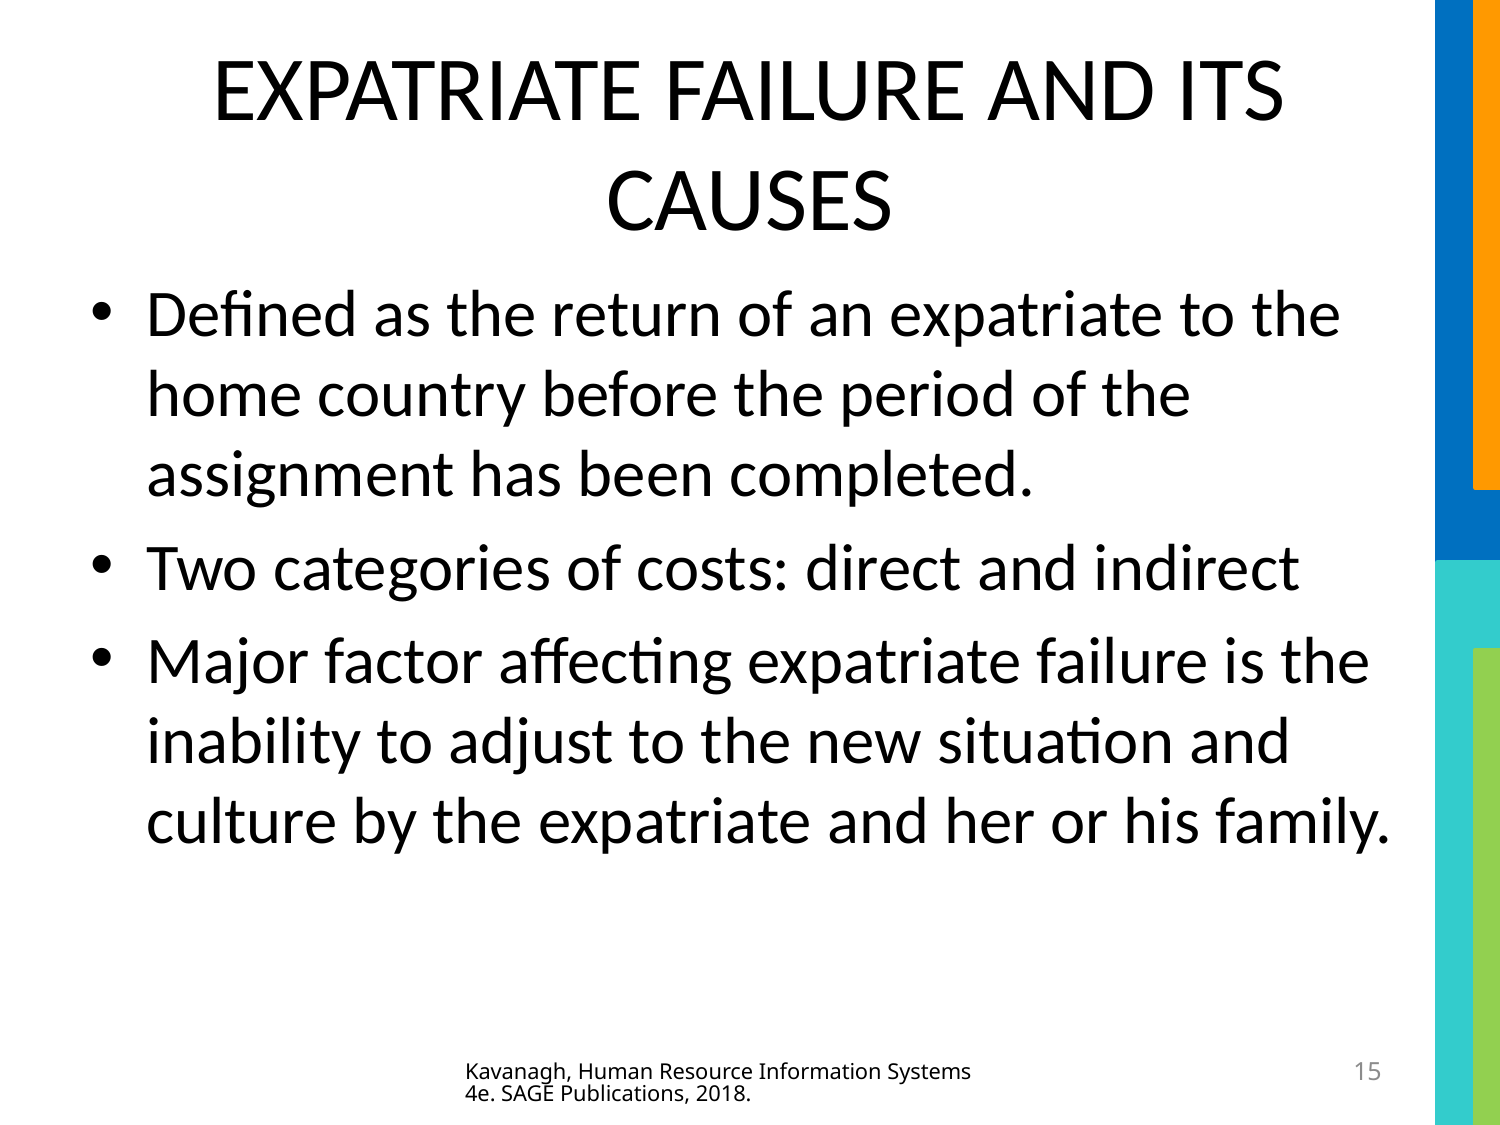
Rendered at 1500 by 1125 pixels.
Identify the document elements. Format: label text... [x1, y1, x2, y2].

footer Kavanagh, Human Resource Information Systems 4e. SAGE Publications, 2018. [450, 1042, 1004, 1103]
slide_number 15 [1059, 1042, 1397, 1103]
list Defined as the return of an expatriate to the home country before the period of the assignment has been completed. Two categories of costs: direct and indirect Major factor affecting expatriate failure is the inability to adjust to the new situation and culture by the expatriate and her or his family. [75, 262, 1425, 1005]
title EXPATRIATE FAILURE AND ITS CAUSES [75, 45, 1425, 233]
